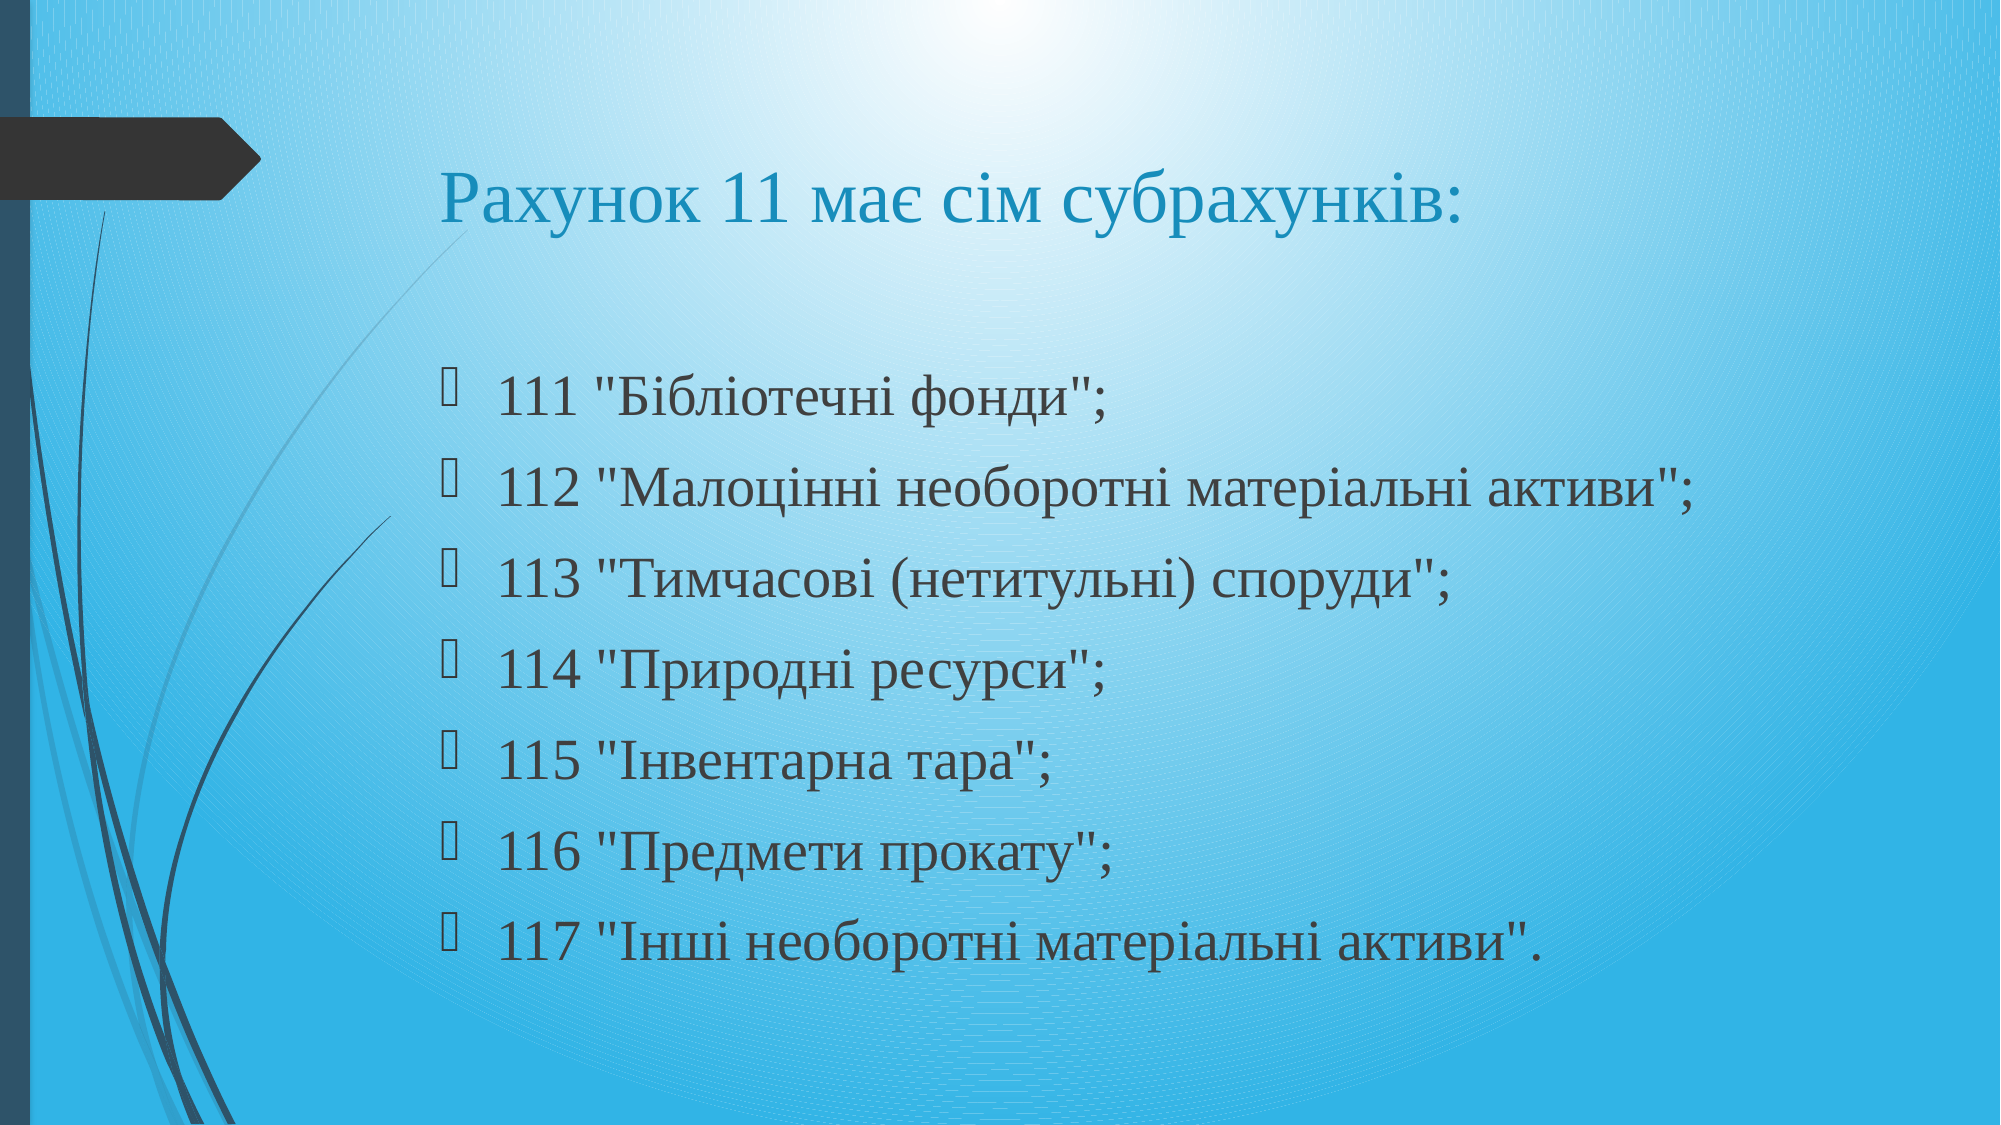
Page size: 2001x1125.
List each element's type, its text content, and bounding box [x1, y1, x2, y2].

title Рахунок 11 має сім субрахунків: [424, 139, 1887, 350]
list 111 "Бібліотечні фонди"; 112 "Малоцінні необоротні матеріальні активи"; 113 "Тимчасові (нетитульні) споруди"; 114 "Природні ресурси"; 115 "Інвентарна тара"; 116 "Предмети прокату"; 117 "Інші необоротні матеріальні активи". [424, 350, 1888, 970]
